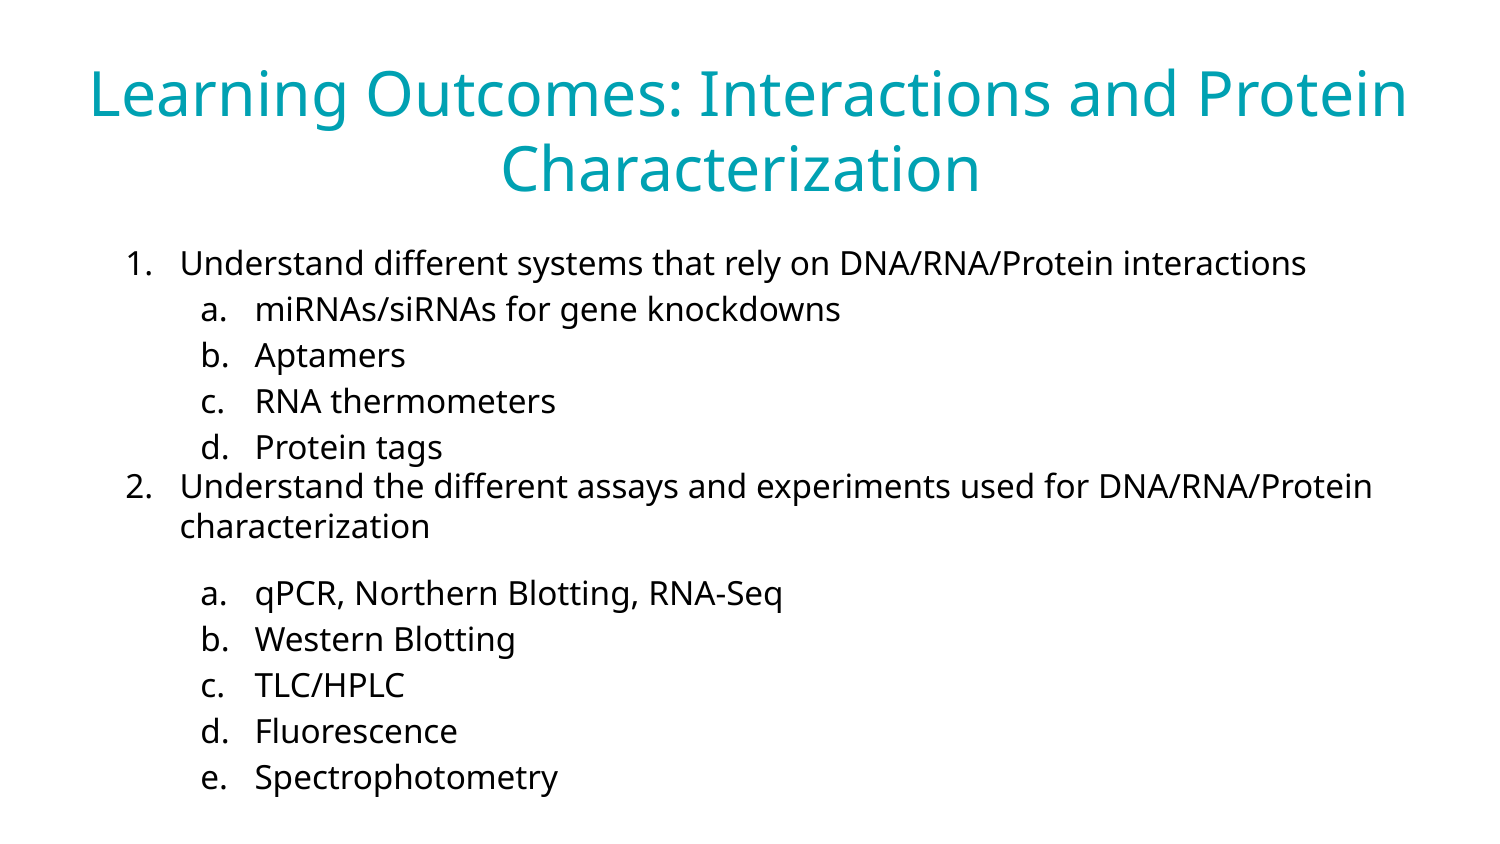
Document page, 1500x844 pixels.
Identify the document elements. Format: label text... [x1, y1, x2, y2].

text_box Learning Outcomes: Interactions and Protein Characterization [51, 38, 1449, 204]
text_box Understand different systems that rely on DNA/RNA/Protein interactions miRNAs/siRNAs for gene knockdowns Aptamers RNA thermometers Protein tags Understand the different assays and experiments used for DNA/RNA/Protein characterization qPCR, Northern Blotting, RNA-Seq Western Blotting TLC/HPLC Fluorescence Spectrophotometry [89, 227, 1449, 786]
